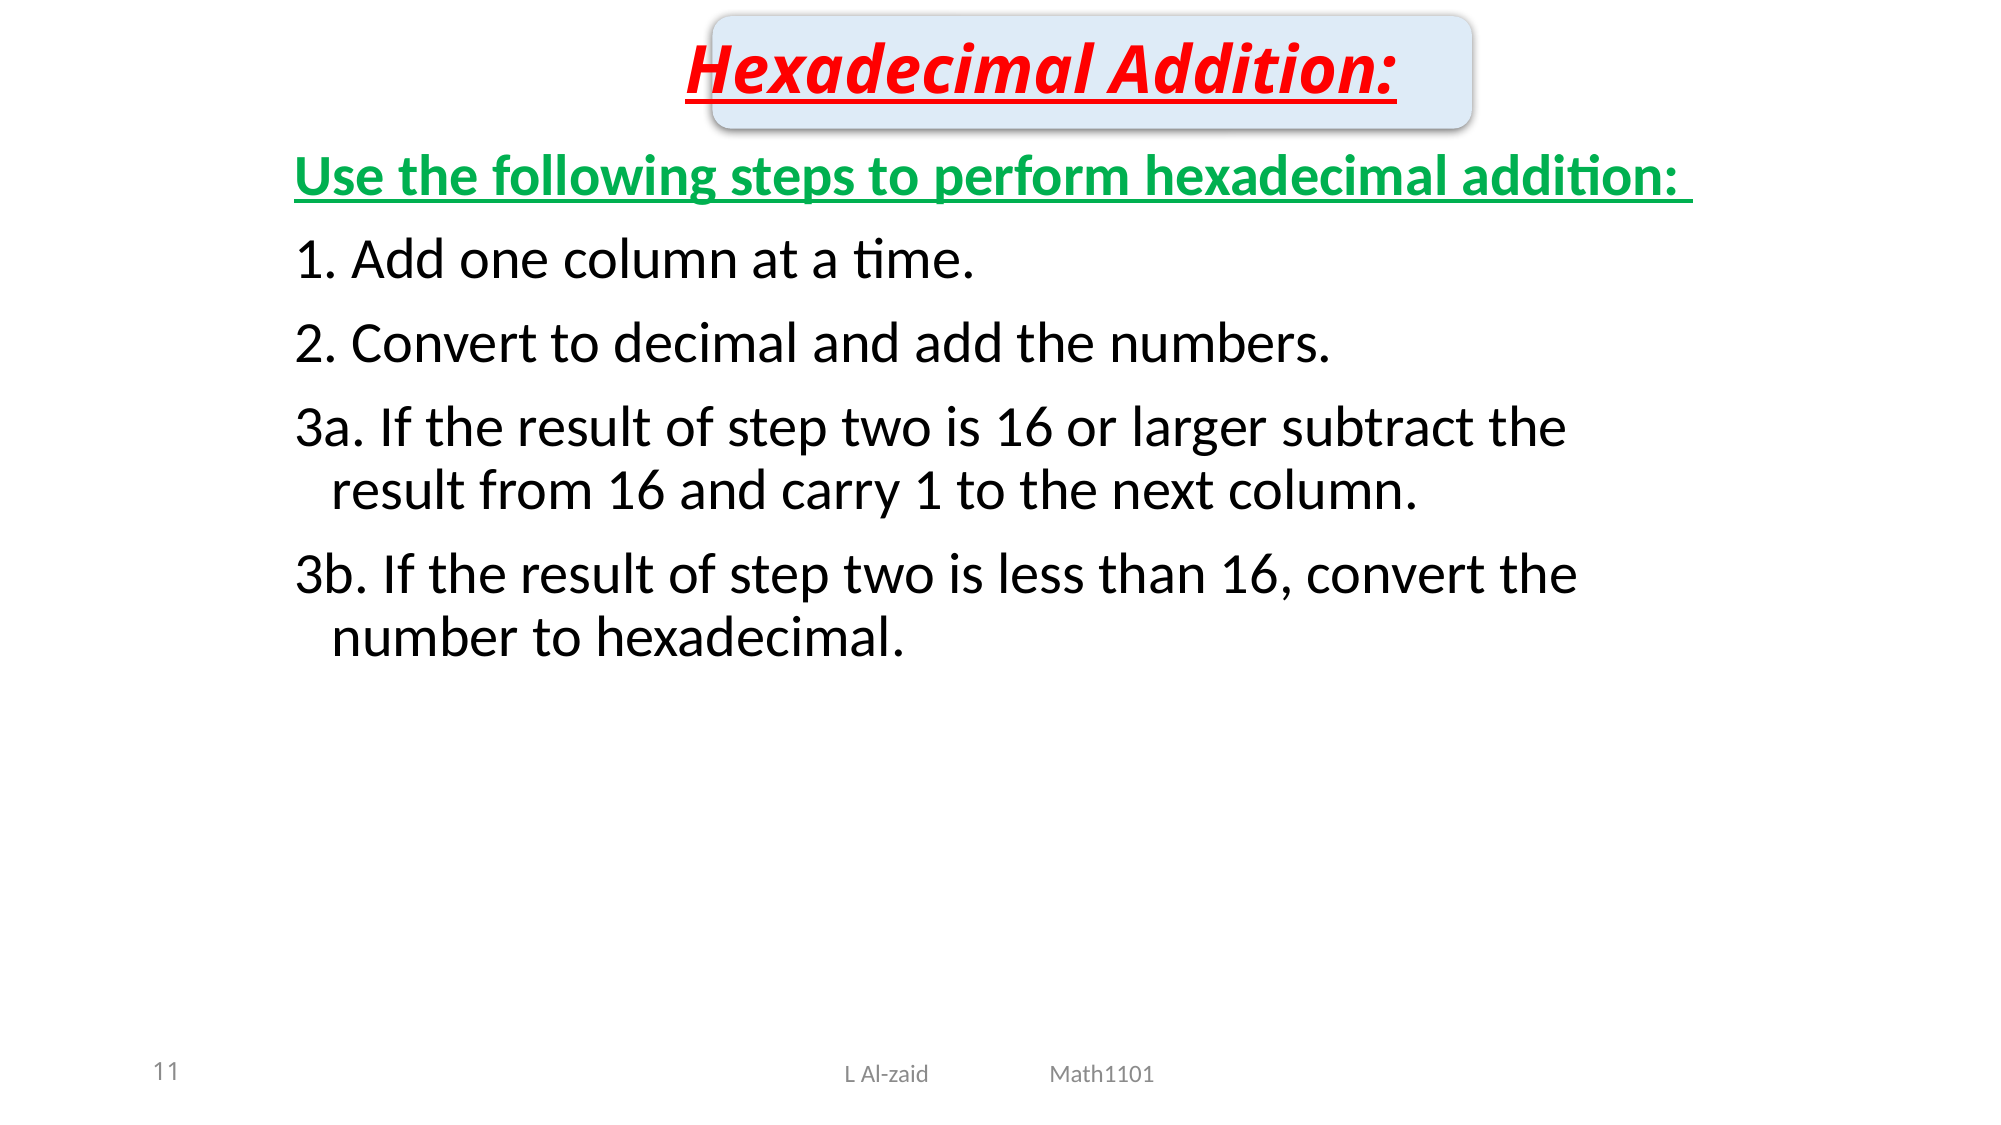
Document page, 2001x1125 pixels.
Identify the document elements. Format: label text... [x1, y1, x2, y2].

text_box [714, 16, 1472, 129]
list Use the following steps to perform hexadecimal addition: 1. Add one column at a time. 2. Convert to decimal and add the numbers. 3a. If the result of step two is 16 or larger subtract the result from 16 and carry 1 to the next column. 3b. If the result of step two is less than 16, convert the number to hexadecimal. [279, 137, 1721, 1059]
slide_number 11 [137, 1042, 588, 1103]
footer L Al-zaid Math1101 [662, 1042, 1338, 1103]
title Hexadecimal Addition: [62, 26, 1413, 119]
